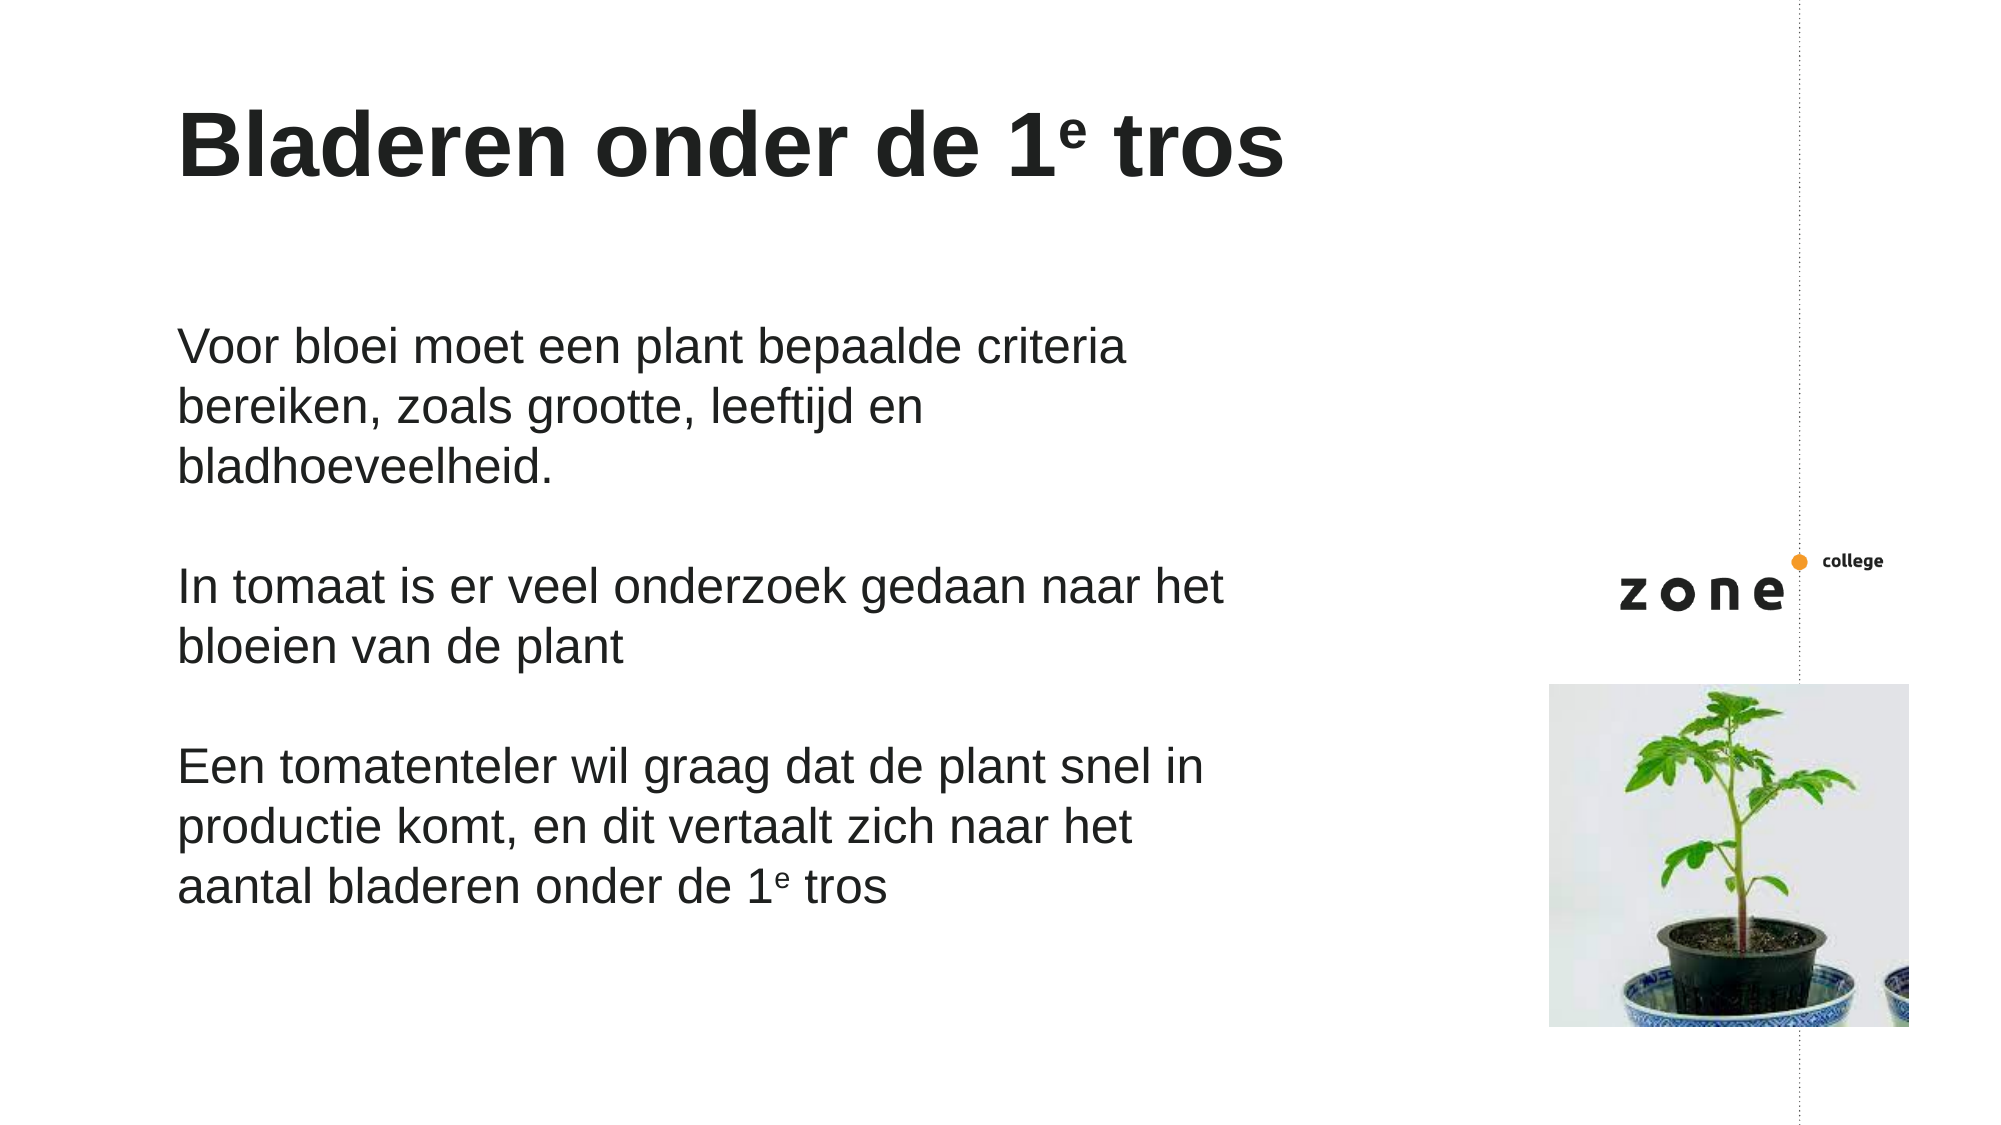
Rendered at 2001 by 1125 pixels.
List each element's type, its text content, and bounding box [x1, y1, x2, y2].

picture [1549, 0, 2001, 1125]
title Bladeren onder de 1e tros [177, 97, 1471, 261]
list Voor bloei moet een plant bepaalde criteria bereiken, zoals grootte, leeftijd en bladhoeveelheid. In tomaat is er veel onderzoek gedaan naar het bloeien van de plant Een tomatenteler wil graag dat de plant snel in productie komt, en dit vertaalt zich naar het aantal bladeren onder de 1e tros [177, 313, 1269, 1091]
